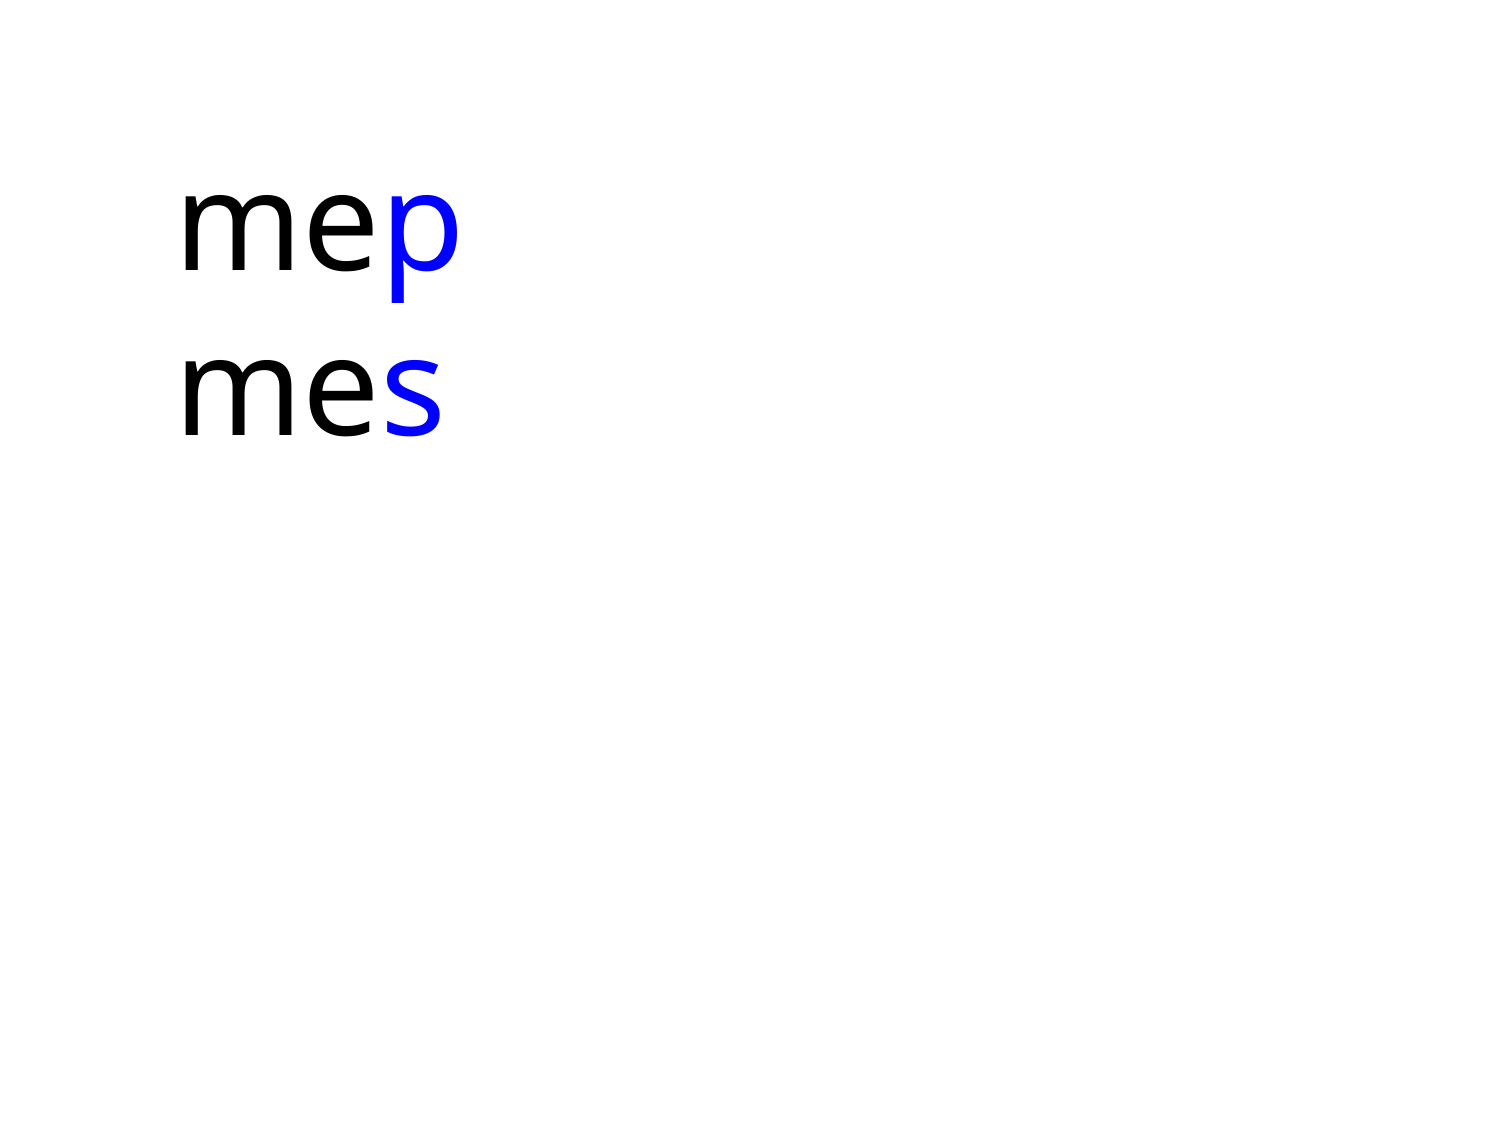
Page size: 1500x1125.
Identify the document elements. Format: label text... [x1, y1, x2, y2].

text_box mes [159, 290, 621, 471]
text_box mep [159, 125, 668, 306]
